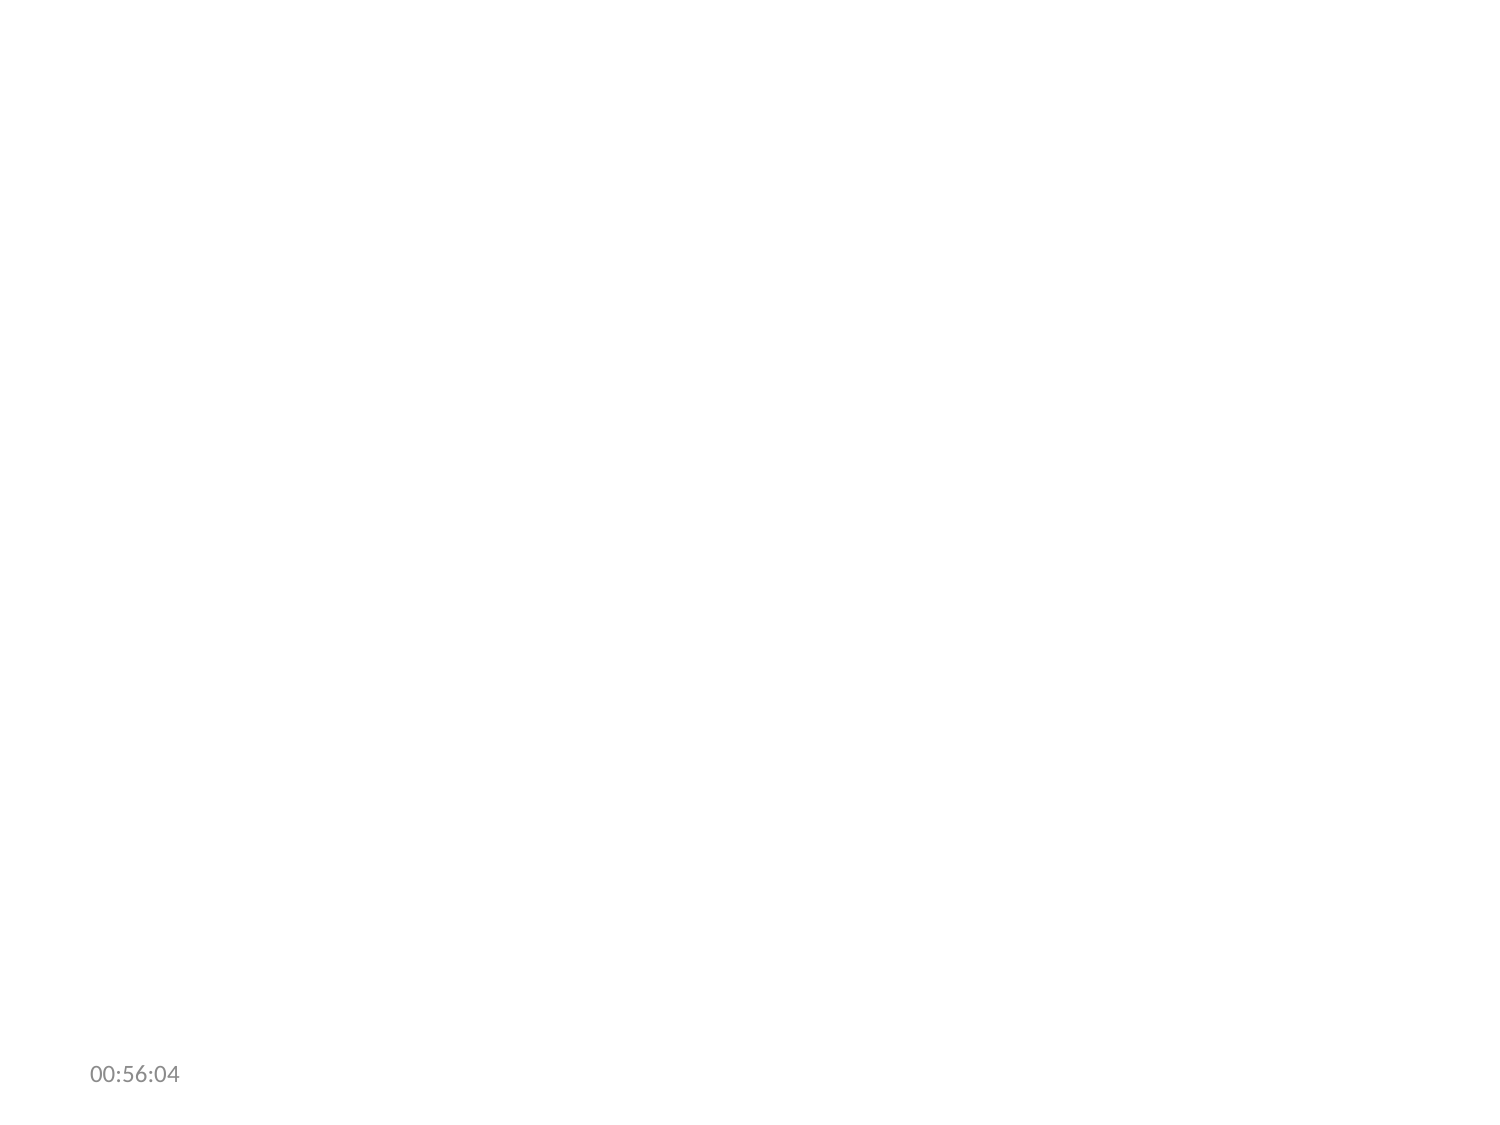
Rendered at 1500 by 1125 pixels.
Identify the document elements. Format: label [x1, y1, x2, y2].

slide_number [75, 1042, 425, 1103]
